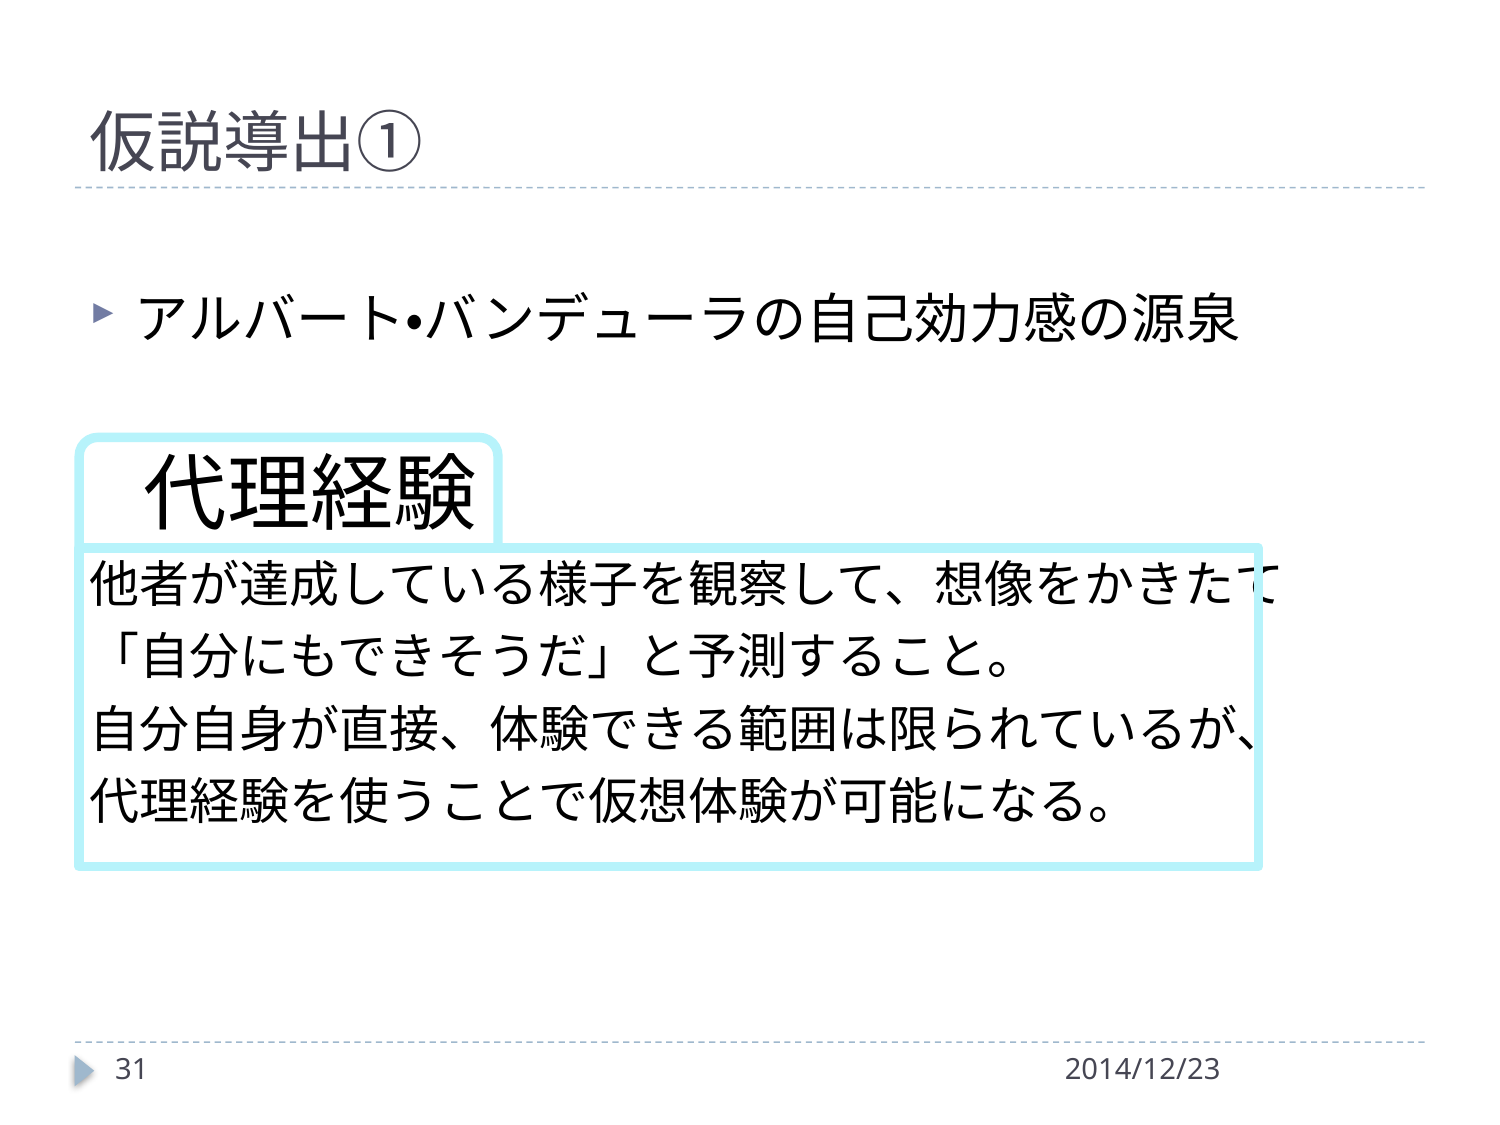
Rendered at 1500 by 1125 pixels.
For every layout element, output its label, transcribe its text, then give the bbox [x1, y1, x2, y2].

slide_number 31 [100, 1042, 426, 1103]
title 仮説導出① [75, 24, 1425, 188]
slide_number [1050, 1042, 1426, 1103]
text_box [78, 546, 1260, 868]
list アルバート・バンデューラの自己効力感の源泉 代理経験 他者が達成している様子を観察して、想像をかきたて 「自分にもできそうだ」と予測すること。 自分自身が直接、体験できる範囲は限られているが、 代理経験を使うことで仮想体験が可能になる。 [75, 200, 1425, 1010]
text_box [77, 435, 500, 549]
